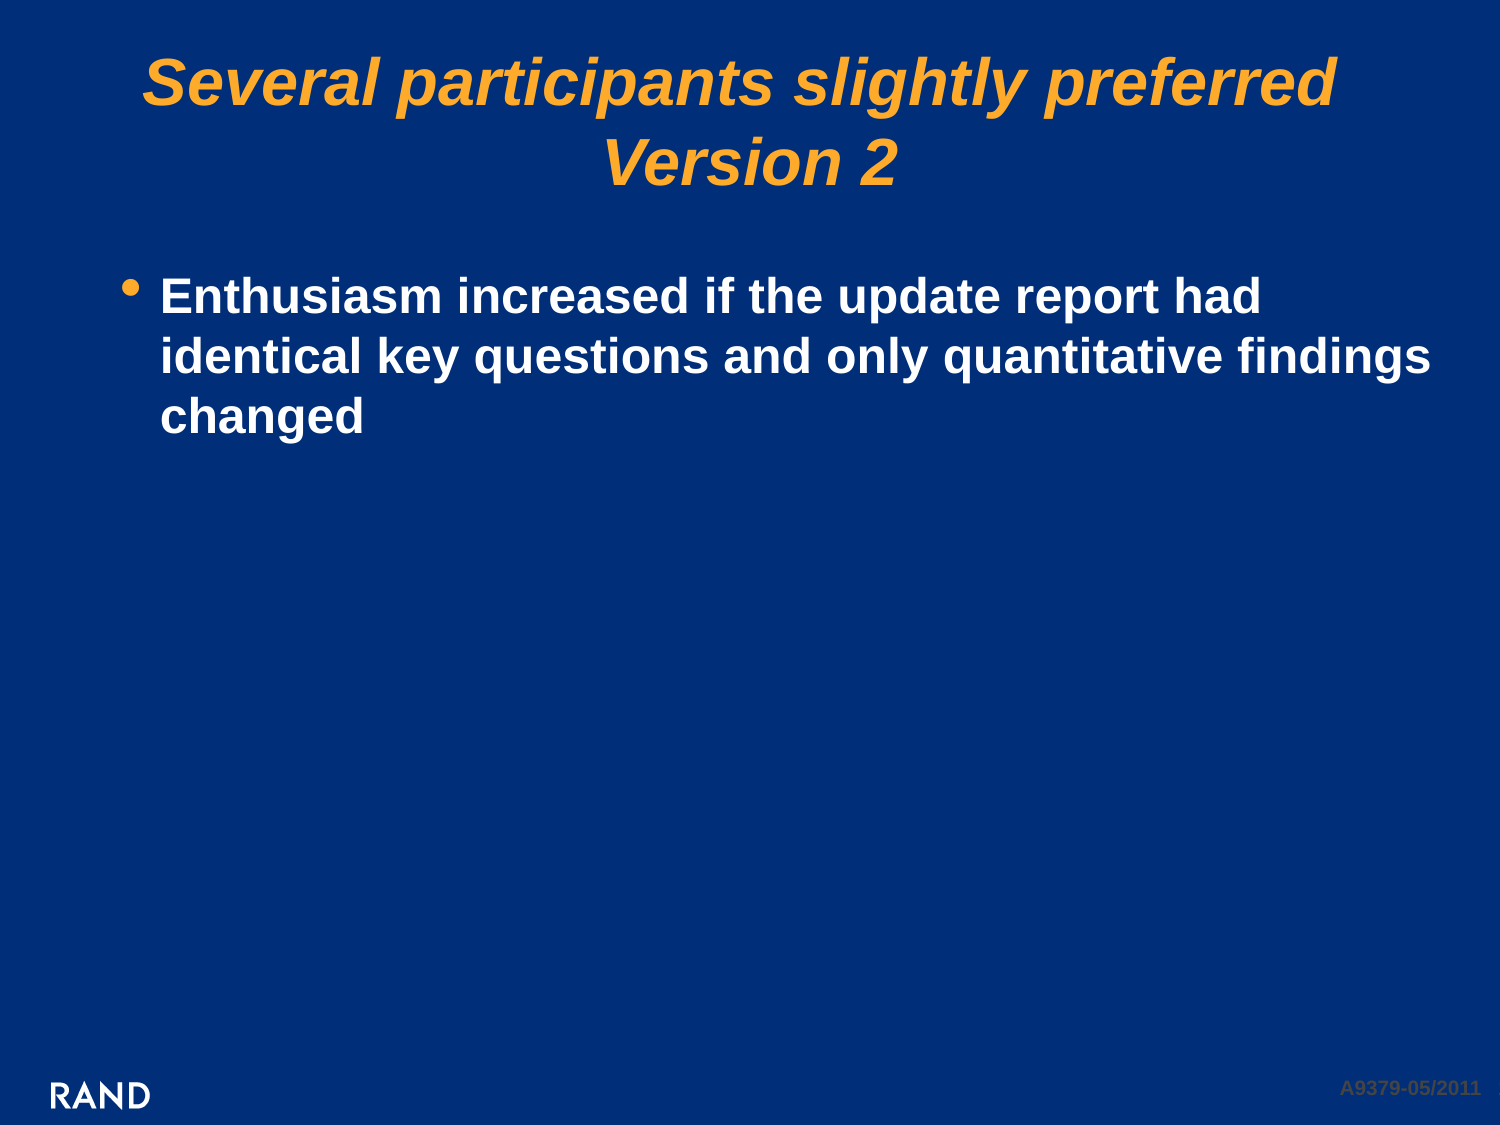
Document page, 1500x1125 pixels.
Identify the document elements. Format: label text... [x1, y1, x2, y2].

title Several participants slightly preferred Version 2 [0, 24, 1500, 213]
picture [50, 1079, 151, 1110]
list Enthusiasm increased if the update report had identical key questions and only quantitative findings changed [51, 256, 1449, 1006]
